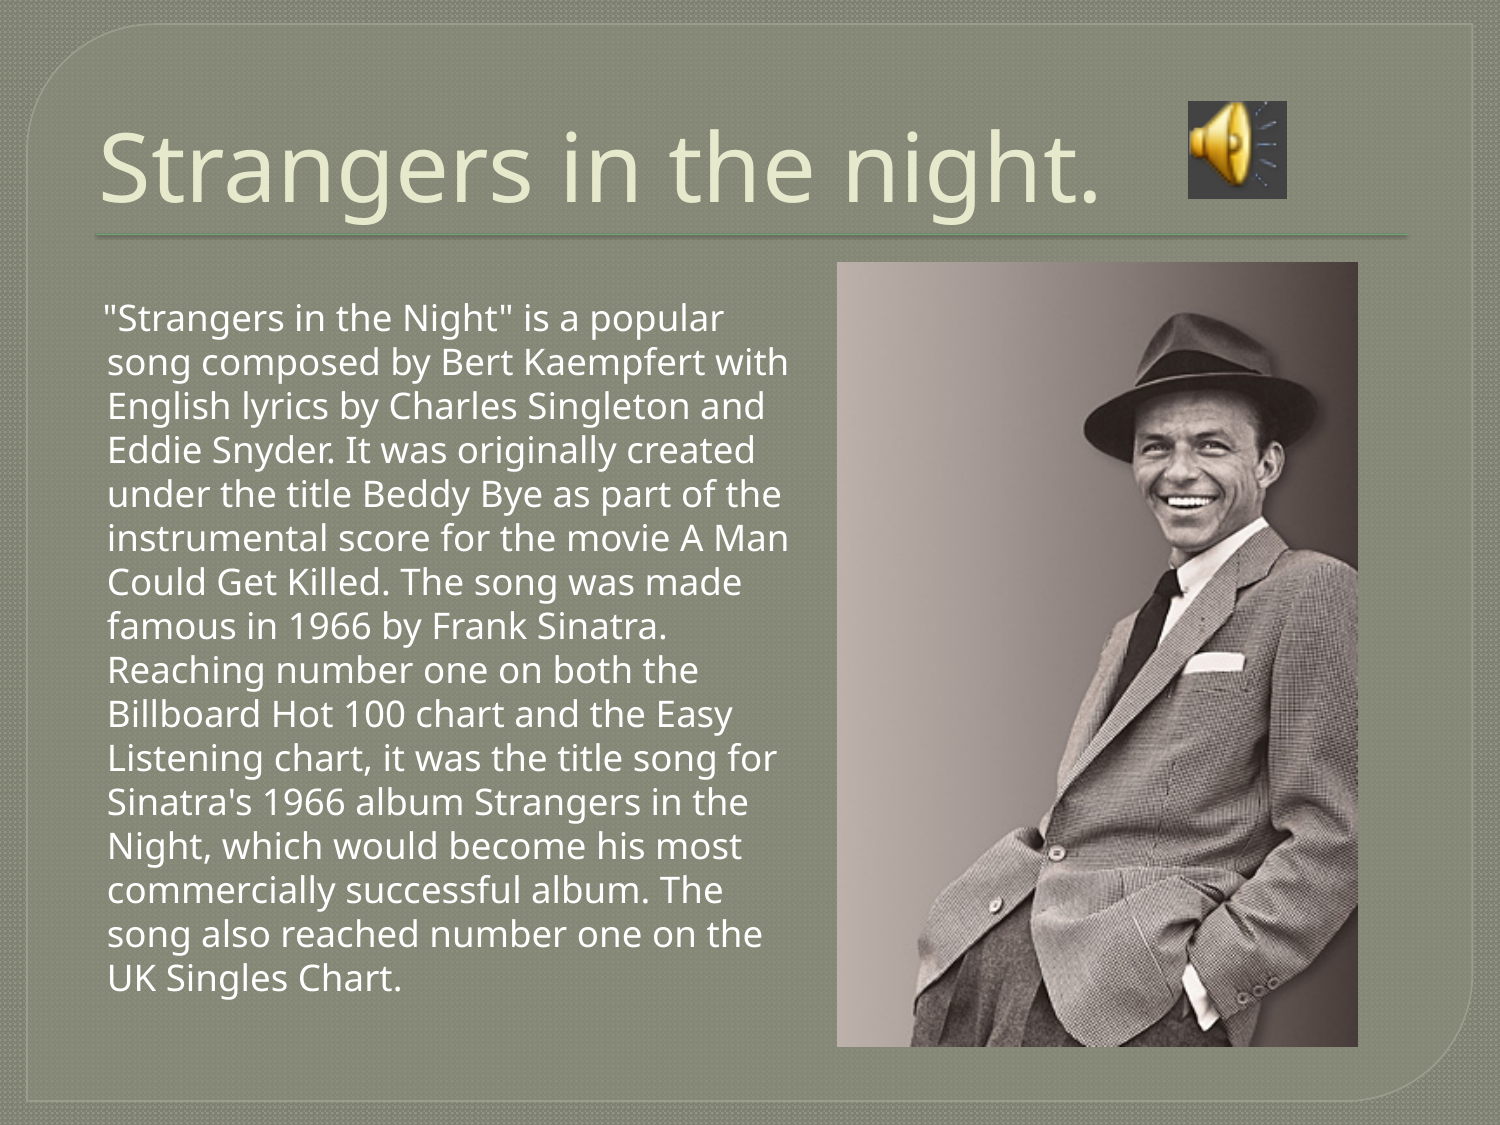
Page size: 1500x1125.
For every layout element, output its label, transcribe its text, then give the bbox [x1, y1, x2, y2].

list "Strangers in the Night" is a popular song composed by Bert Kaempfert with English lyrics by Charles Singleton and Eddie Snyder. It was originally created under the title Beddy Bye as part of the instrumental score for the movie A Man Could Get Killed. The song was made famous in 1966 by Frank Sinatra. Reaching number one on both the Billboard Hot 100 chart and the Easy Listening chart, it was the title song for Sinatra's 1966 album Strangers in the Night, which would become his most commercially successful album. The song also reached number one on the UK Singles Chart. [50, 287, 813, 1030]
picture [837, 262, 1359, 1047]
title Strangers in the night. [75, 41, 1425, 230]
picture [1187, 99, 1288, 201]
